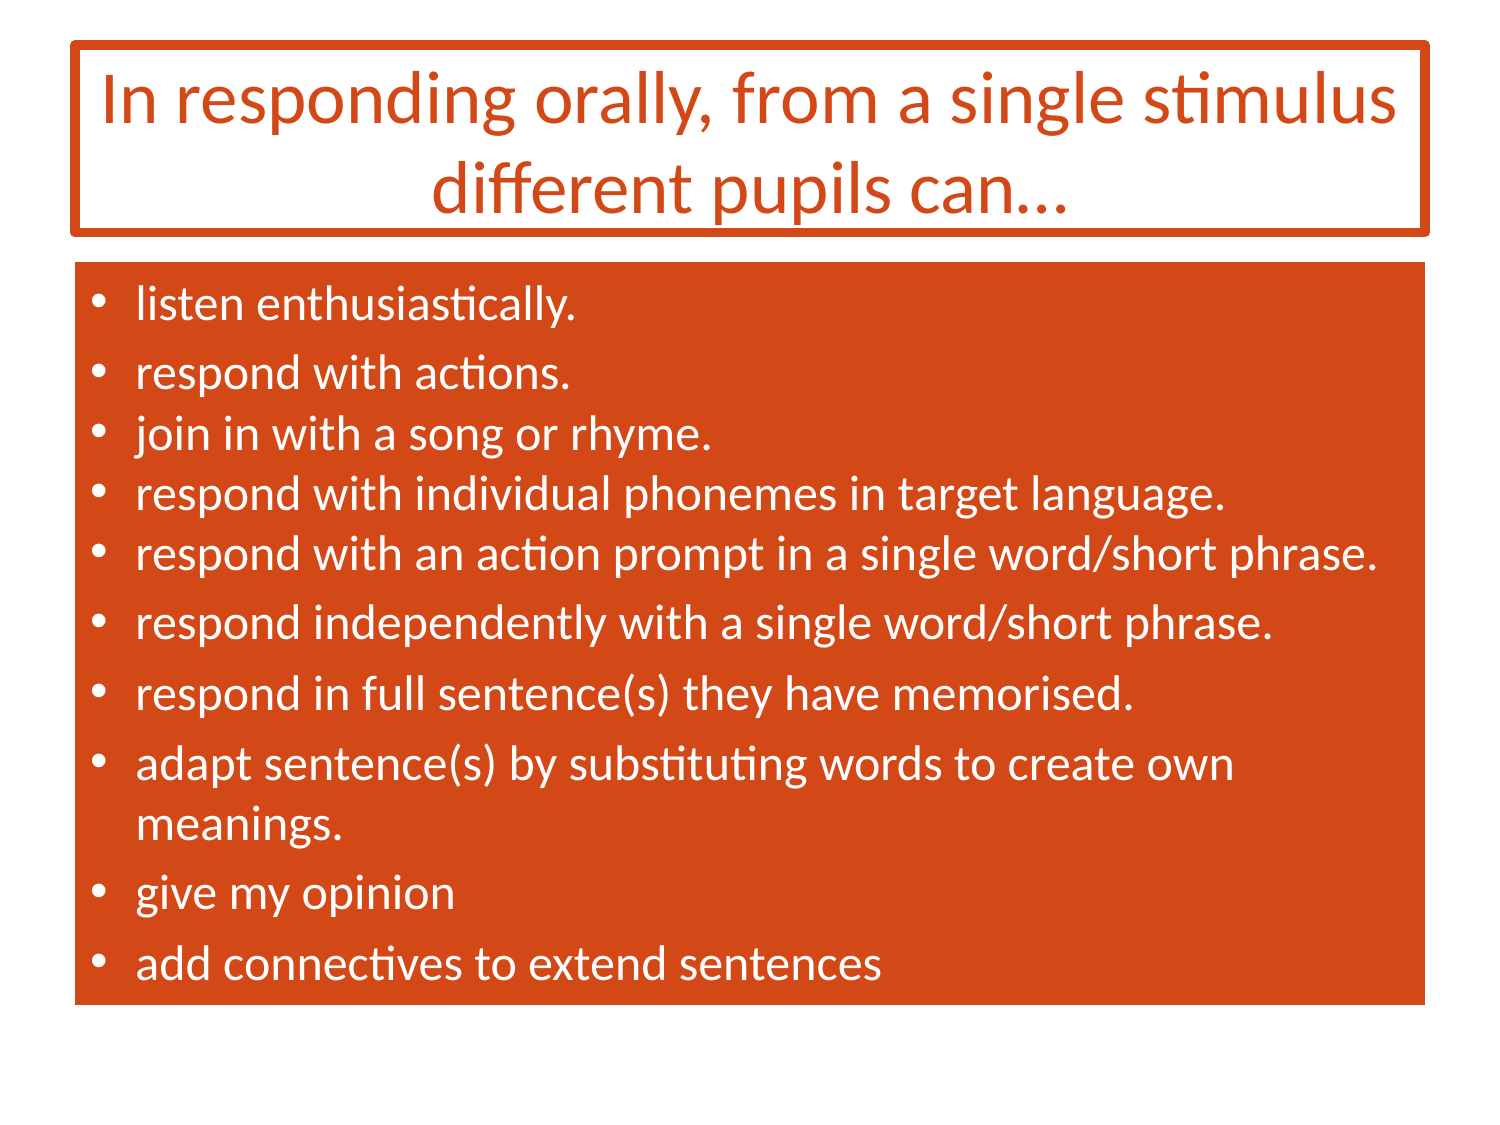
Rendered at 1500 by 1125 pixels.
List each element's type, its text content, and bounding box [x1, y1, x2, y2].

list listen enthusiastically. respond with actions. join in with a song or rhyme. respond with individual phonemes in target language. respond with an action prompt in a single word/short phrase. respond independently with a single word/short phrase. respond in full sentence(s) they have memorised. adapt sentence(s) by substituting words to create own meanings. give my opinion add connectives to extend sentences [75, 262, 1425, 1005]
title In responding orally, from a single stimulus different pupils can… [75, 45, 1425, 233]
